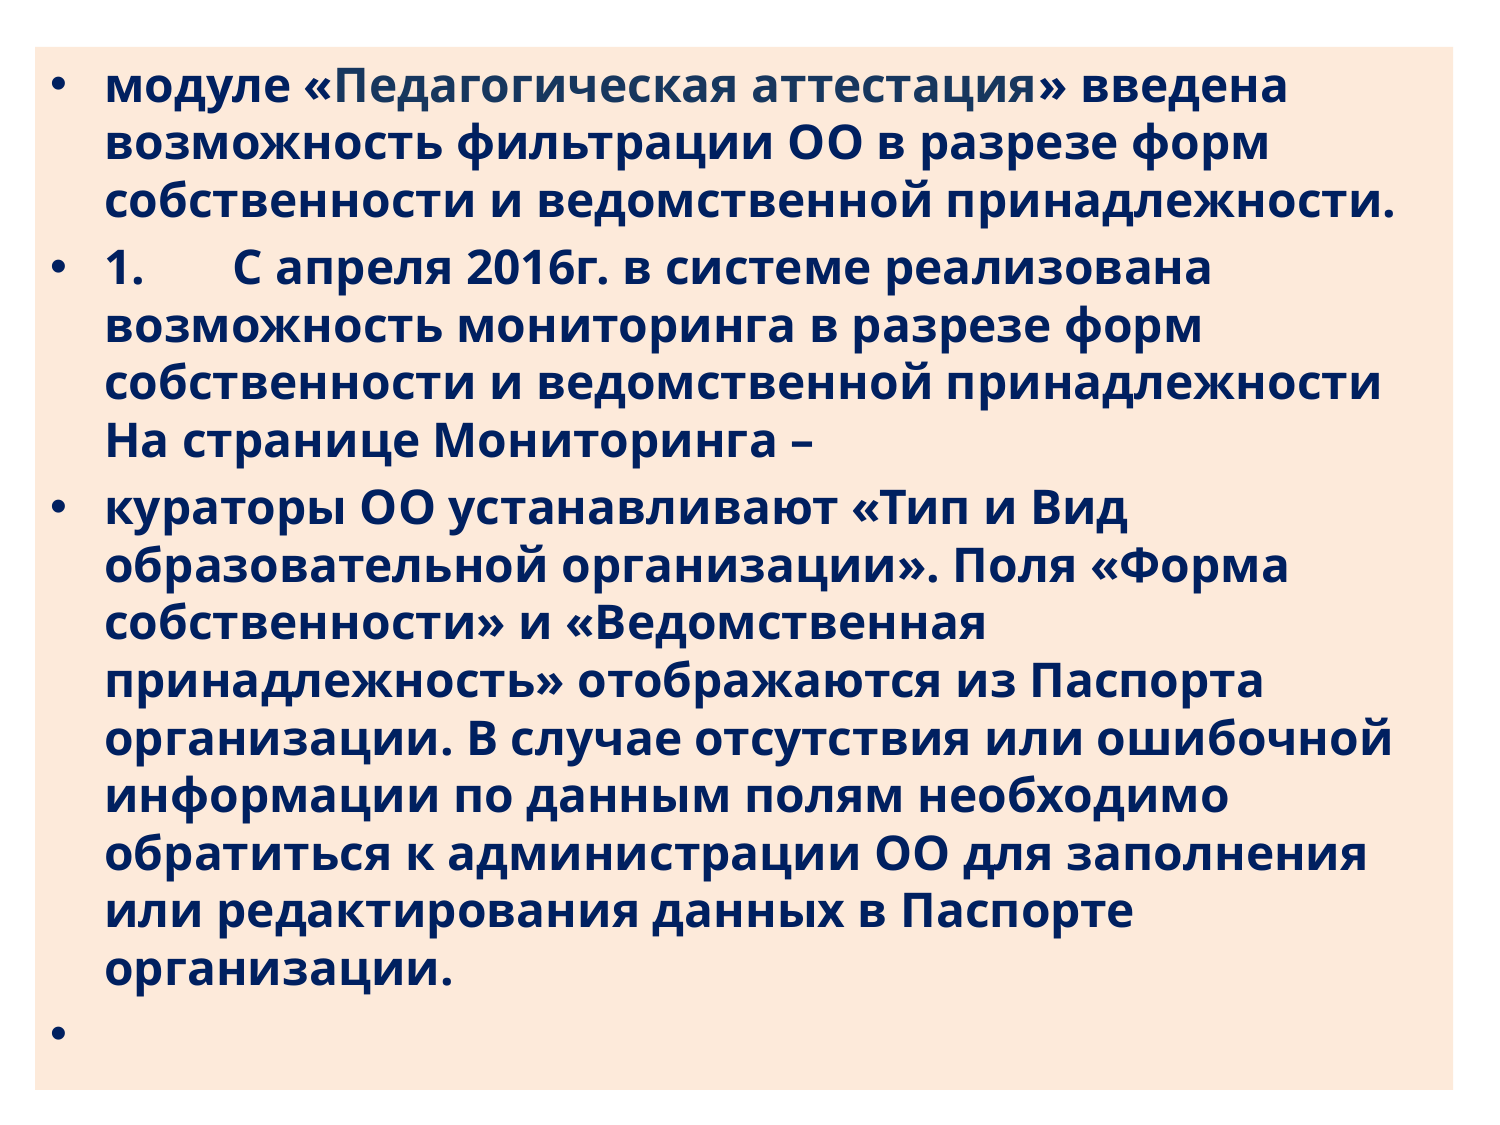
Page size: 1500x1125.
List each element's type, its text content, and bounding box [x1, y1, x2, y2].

list модуле «Педагогическая аттестация» введена возможность фильтрации ОО в разрезе форм собственности и ведомственной принадлежности. 1. С апреля 2016г. в системе реализована возможность мониторинга в разрезе форм собственности и ведомственной принадлежности На странице Мониторинга – кураторы ОО устанавливают «Тип и Вид образовательной организации». Поля «Форма собственности» и «Ведомственная принадлежность» отображаются из Паспорта организации. В случае отсутствия или ошибочной информации по данным полям необходимо обратиться к администрации ОО для заполнения или редактирования данных в Паспорте организации. [35, 46, 1454, 1090]
